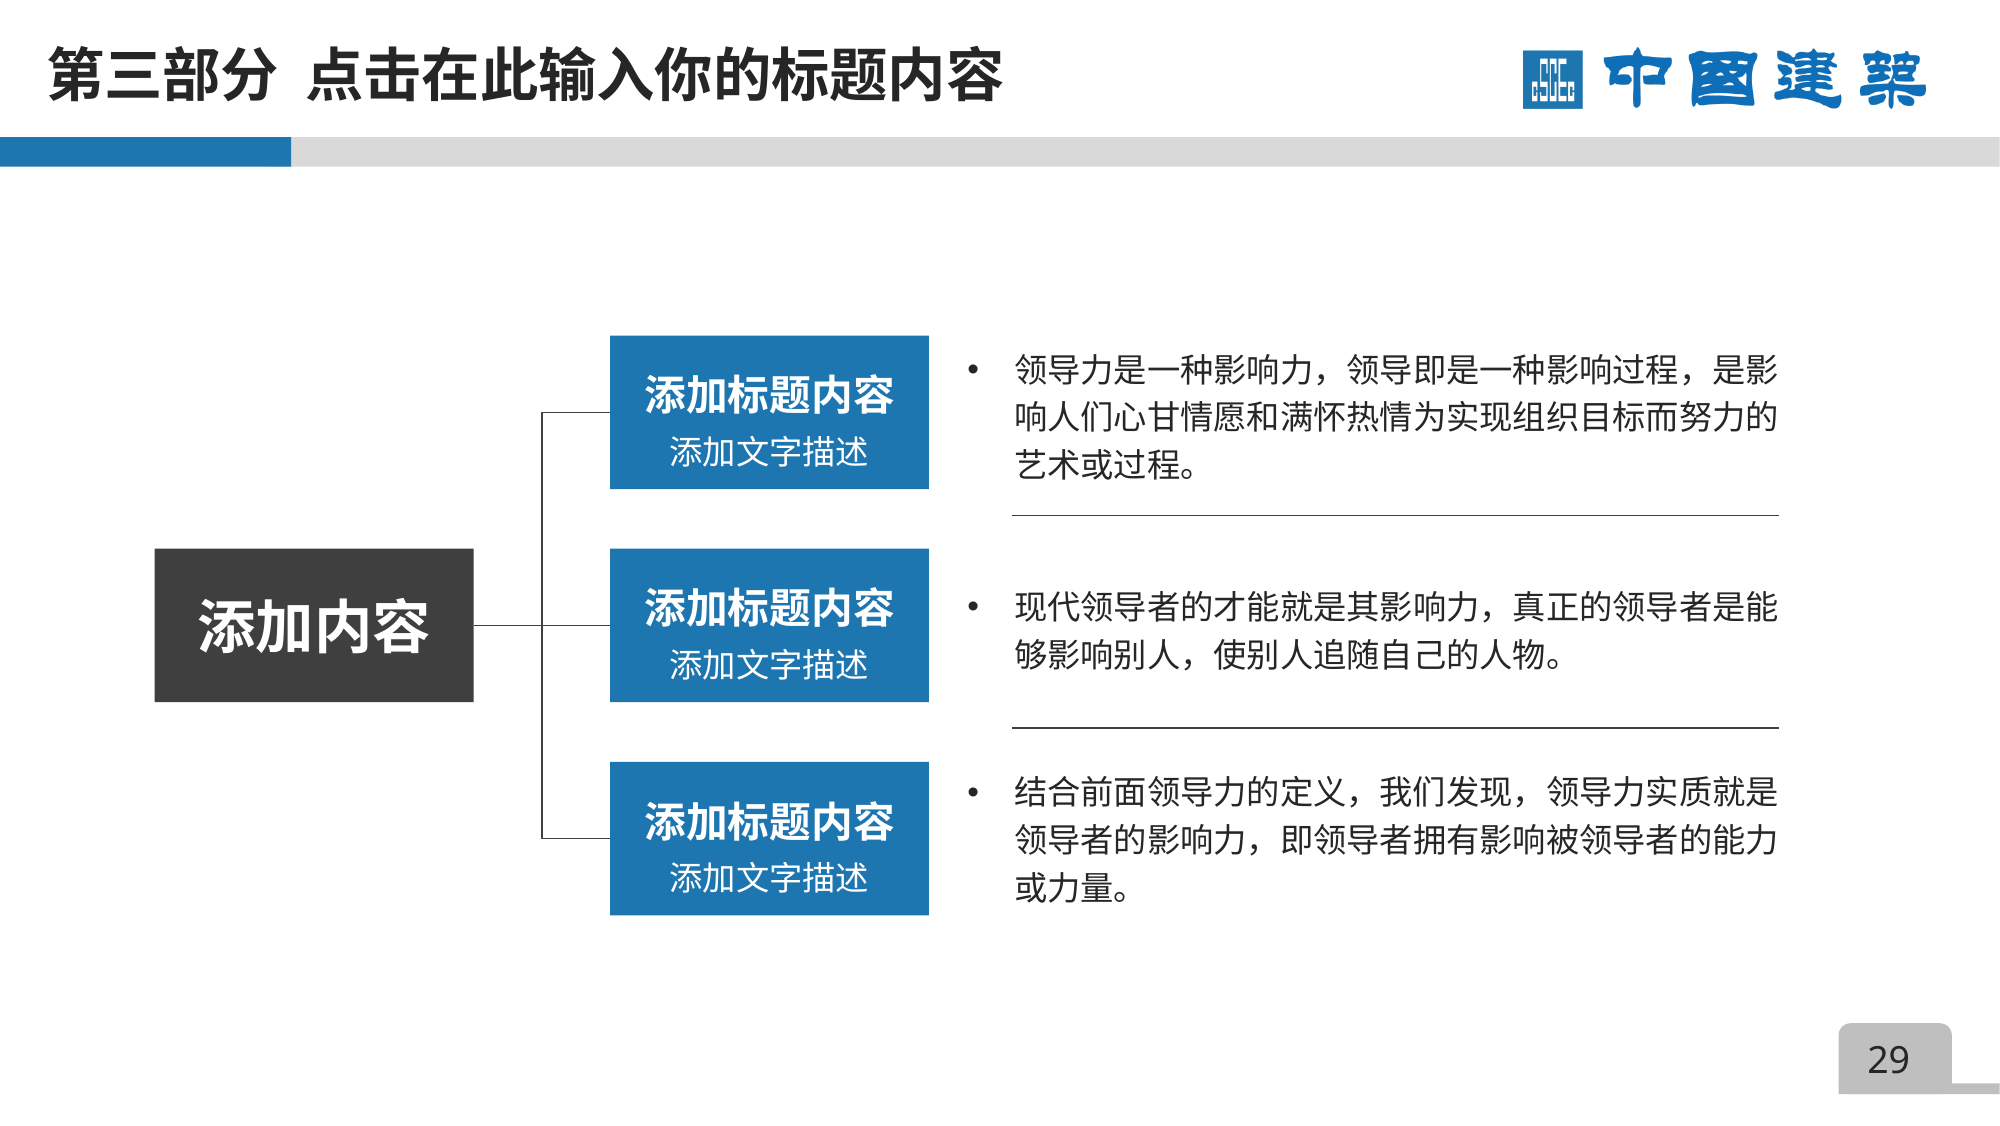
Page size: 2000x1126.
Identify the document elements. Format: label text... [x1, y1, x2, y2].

text_box 第三部分 点击在此输入你的标题内容 [31, 31, 1083, 116]
text_box 添加标题内容 添加文字描述 [608, 760, 931, 918]
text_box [473, 625, 611, 839]
text_box 添加内容 [153, 547, 468, 704]
text_box 添加标题内容 添加文字描述 [608, 334, 931, 491]
text_box 添加标题内容 添加文字描述 [615, 547, 931, 704]
text_box 领导力是一种影响力，领导即是一种影响过程，是影响人们心甘情愿和满怀热情为实现组织目标而努力的艺术或过程。 [952, 333, 1815, 492]
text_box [473, 412, 611, 625]
text_box 结合前面领导力的定义，我们发现，领导力实质就是领导者的影响力，即领导者拥有影响被领导者的能力或力量。 [952, 756, 1815, 915]
text_box 现代领导者的才能就是其影响力，真正的领导者是能够影响别人，使别人追随自己的人物。 [952, 571, 1815, 682]
picture [1523, 47, 1926, 109]
